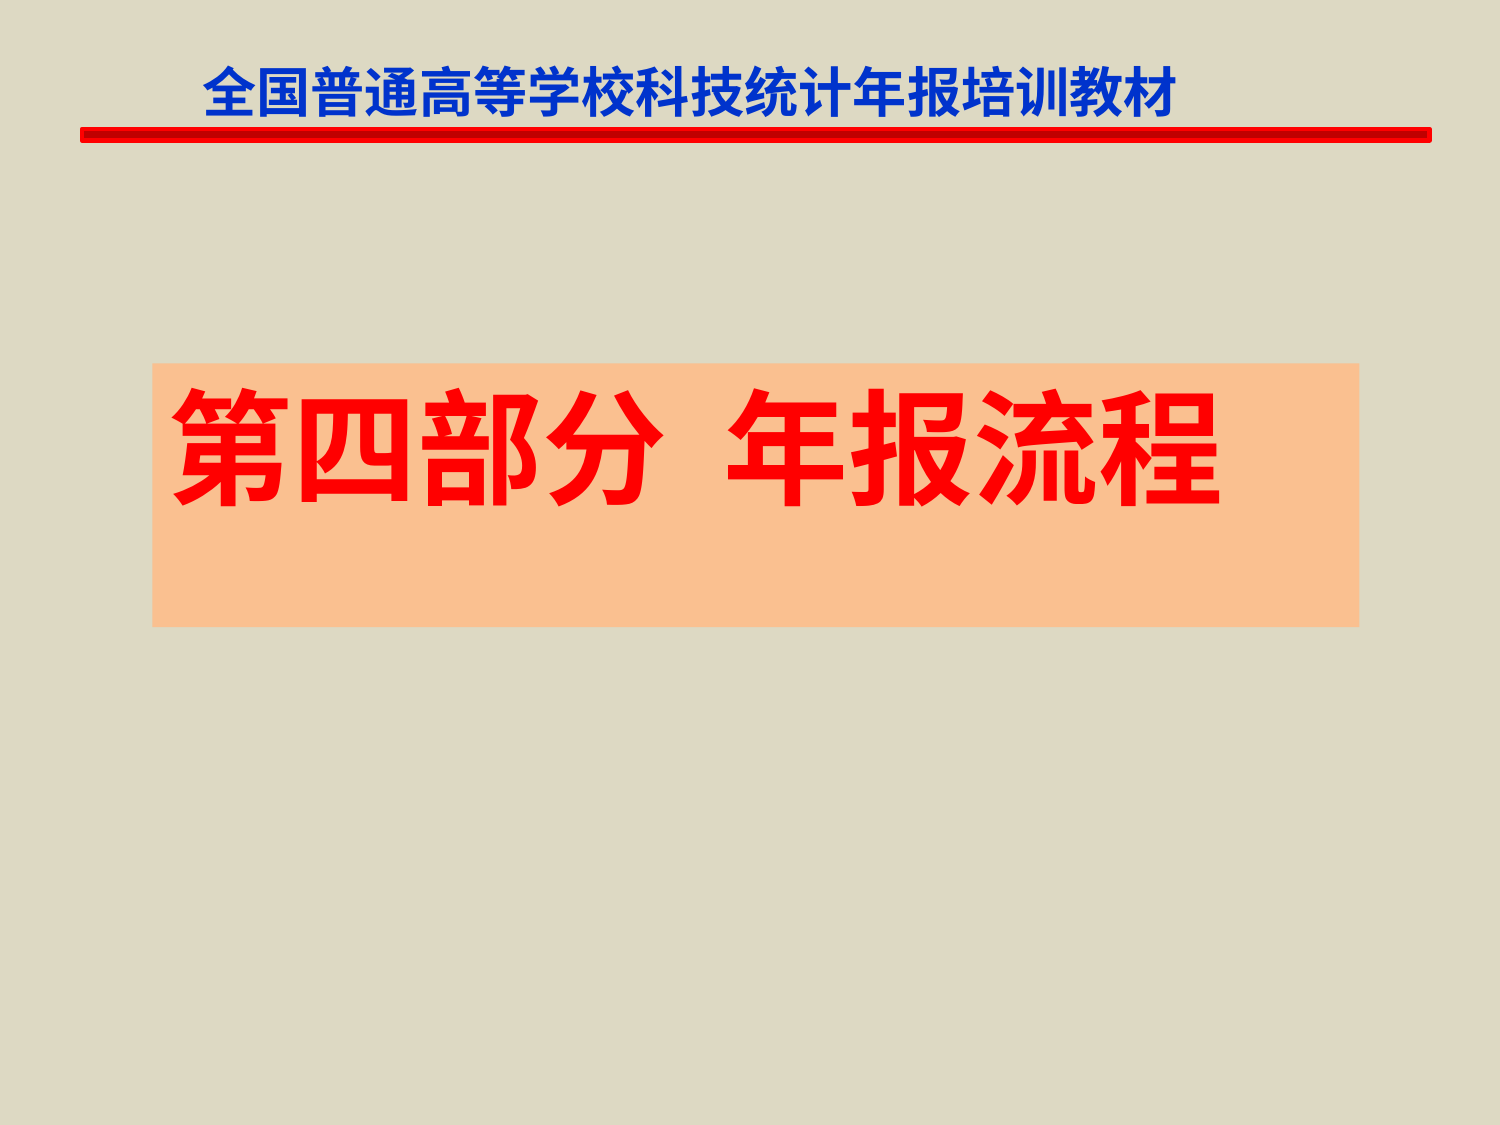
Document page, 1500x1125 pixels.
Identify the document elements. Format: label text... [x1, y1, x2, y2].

text_box [80, 127, 1432, 143]
text_box 全国普通高等学校科技统计年报培训教材 [187, 58, 1251, 142]
text_box 第四部分 年报流程 [152, 363, 1360, 628]
text_box [117, 292, 1383, 1032]
